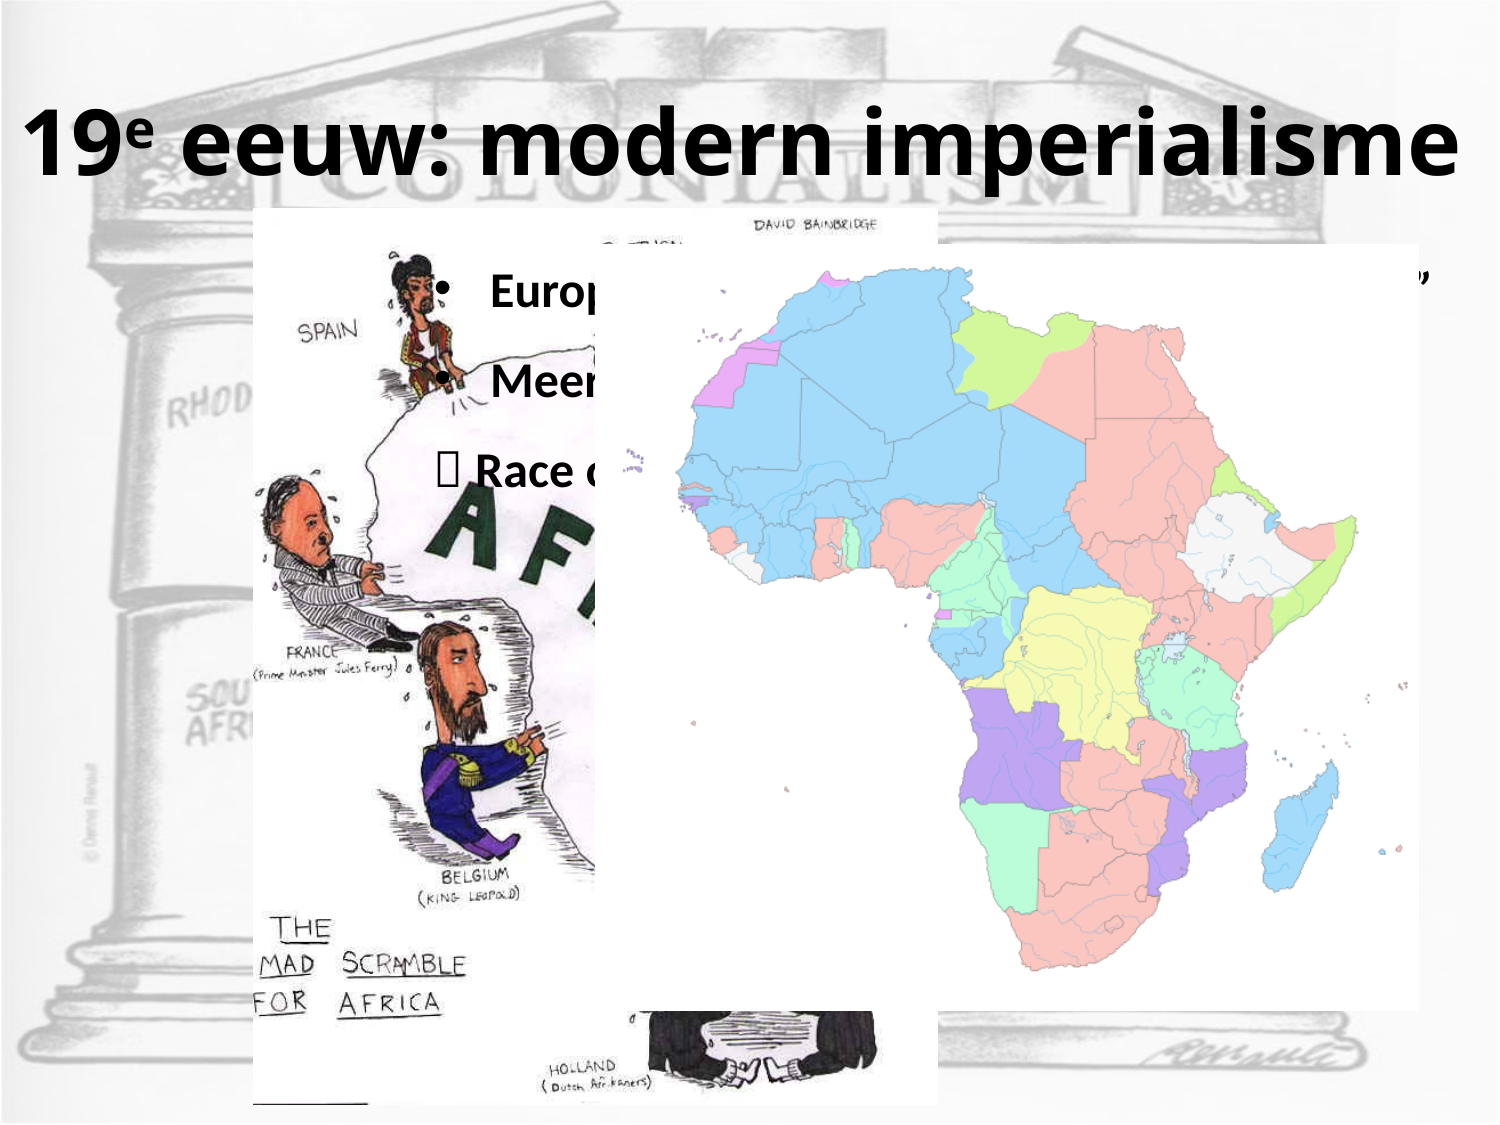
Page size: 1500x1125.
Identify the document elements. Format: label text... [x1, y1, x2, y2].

picture [595, 244, 1419, 1011]
title 19e eeuw: modern imperialisme [0, 45, 1483, 233]
text_box Europese landen willen “plaats onder de zon” Meer kolonies = meer status  Race om Afrika [942, 219, 1495, 505]
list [253, 207, 938, 1105]
